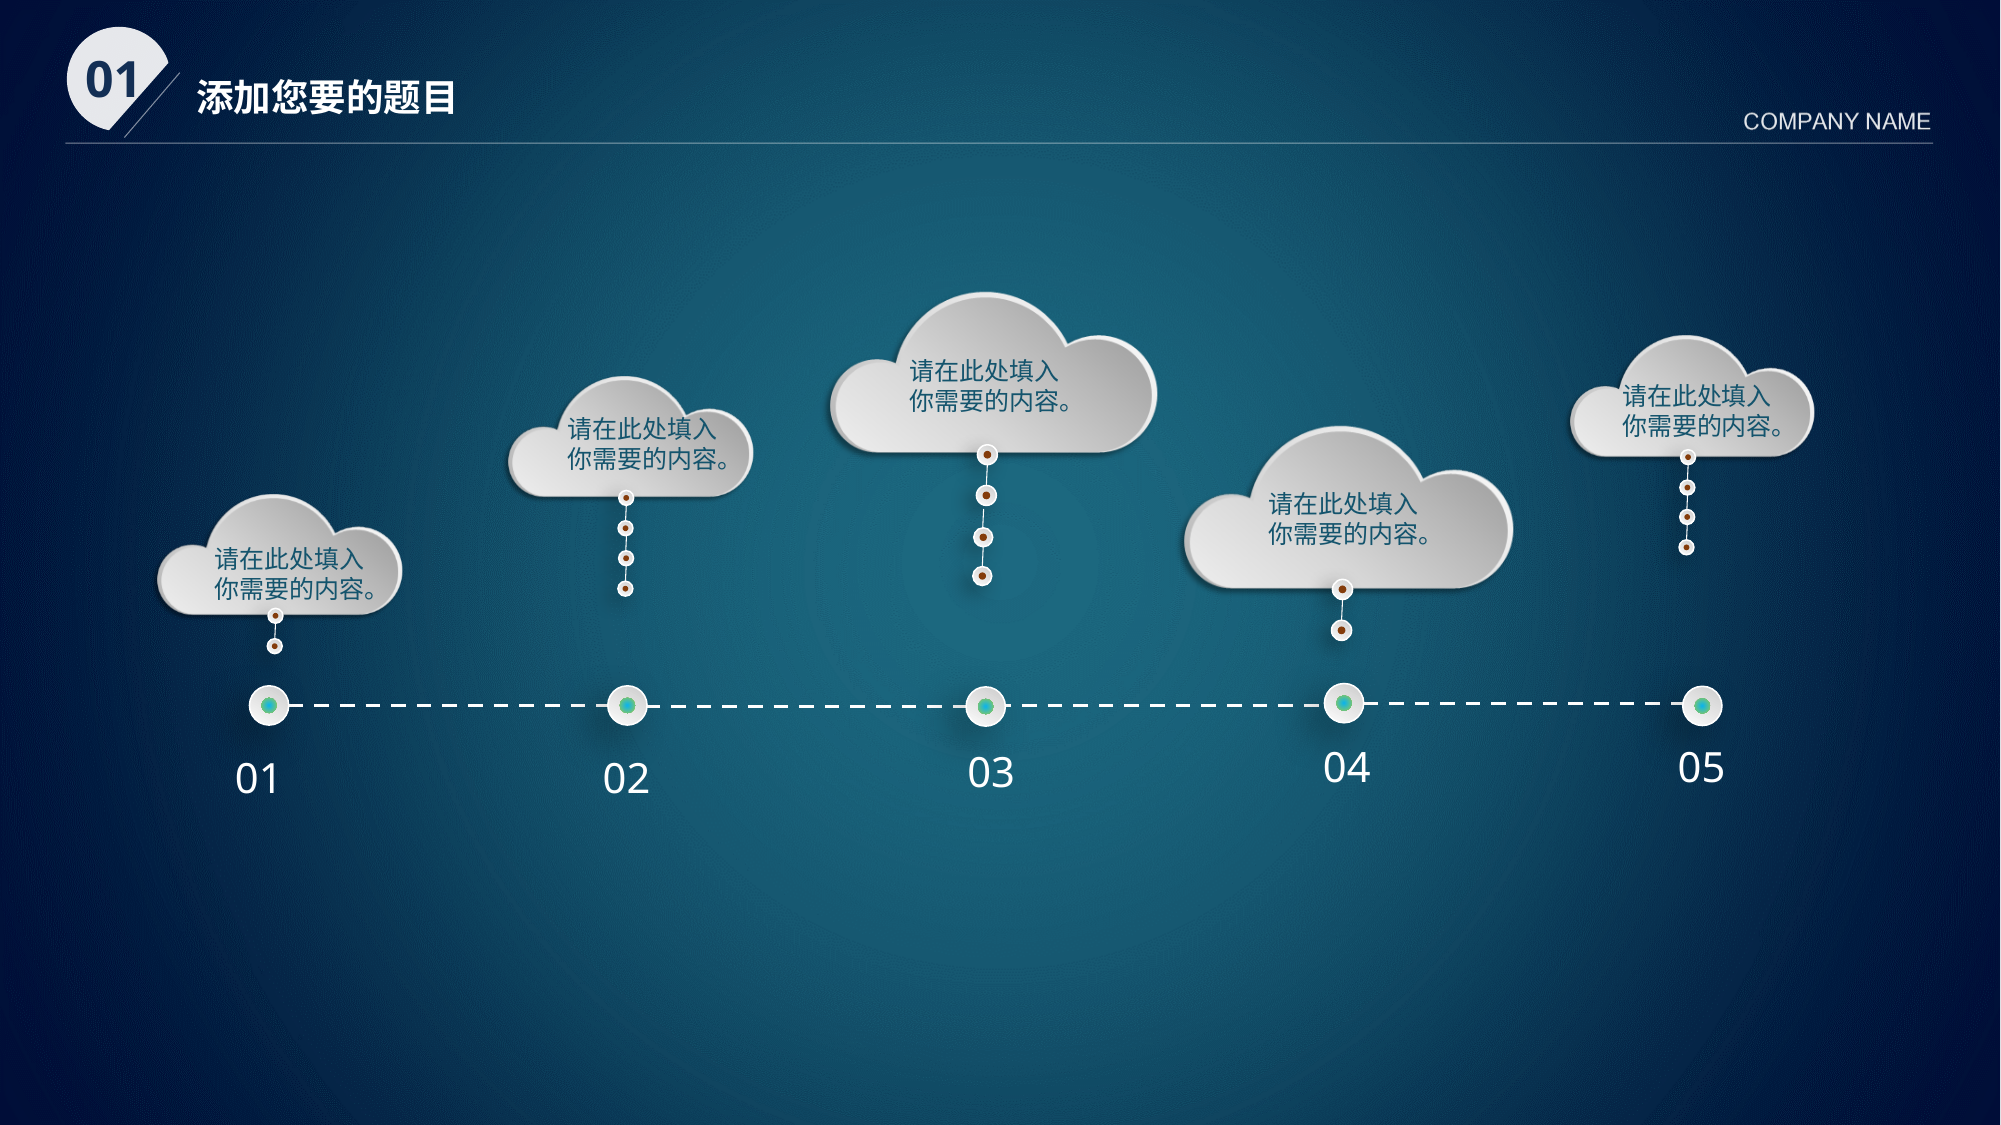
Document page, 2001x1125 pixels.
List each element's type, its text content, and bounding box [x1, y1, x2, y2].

text_box 02 [587, 744, 666, 810]
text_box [1171, 421, 1517, 641]
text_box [966, 686, 1006, 727]
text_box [607, 685, 648, 726]
picture [0, 0, 2001, 1125]
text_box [249, 685, 289, 726]
text_box 05 [1662, 733, 1741, 798]
text_box 01 [220, 744, 298, 810]
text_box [1561, 332, 1817, 555]
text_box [1324, 683, 1364, 723]
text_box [1682, 686, 1722, 726]
text_box 03 [952, 738, 1031, 803]
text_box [499, 373, 756, 597]
text_box 04 [1308, 733, 1386, 799]
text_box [148, 491, 405, 654]
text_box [817, 288, 1160, 586]
